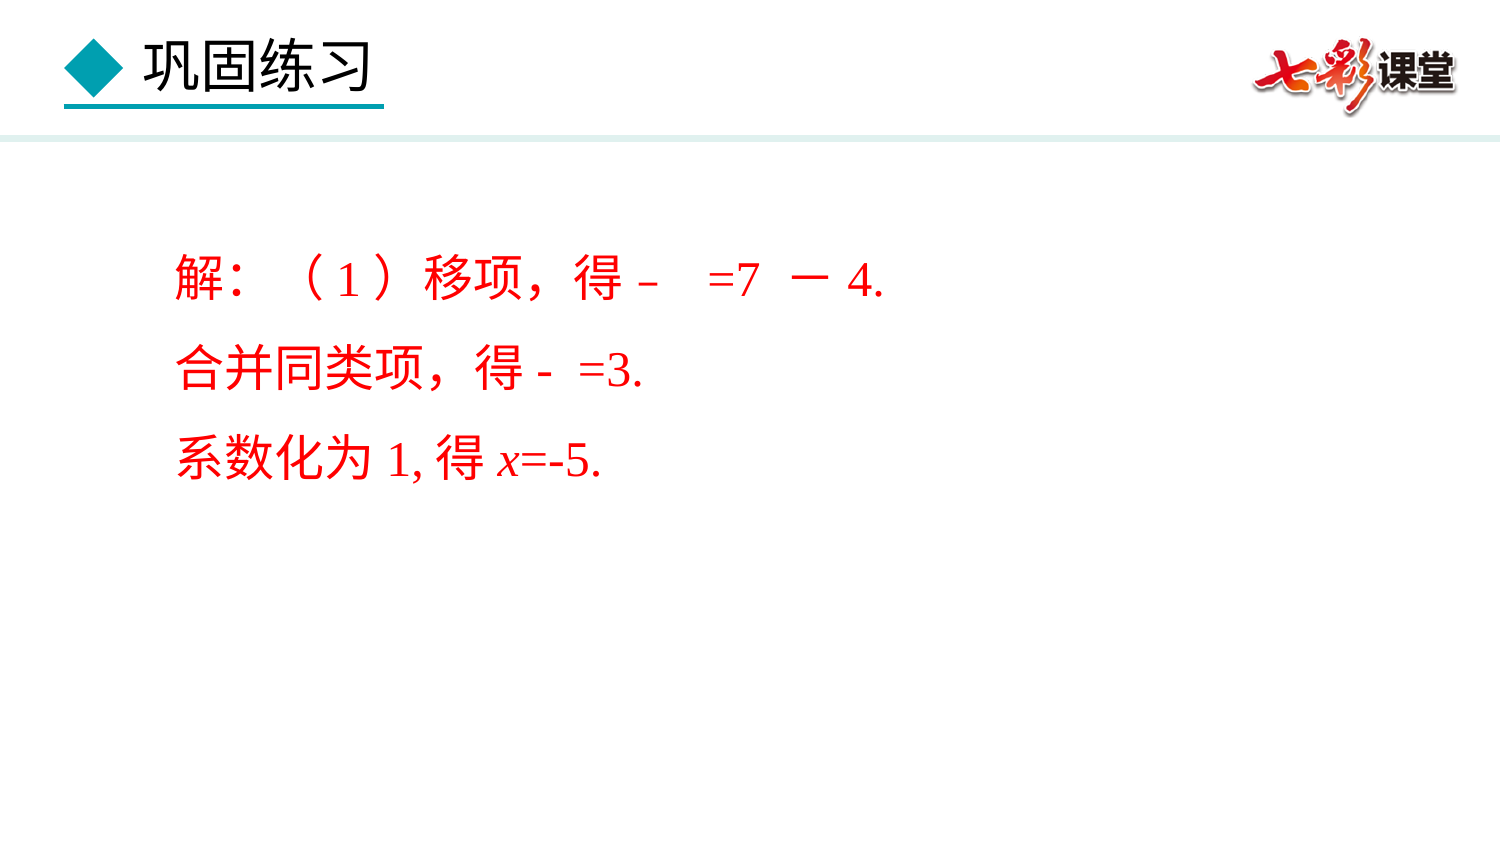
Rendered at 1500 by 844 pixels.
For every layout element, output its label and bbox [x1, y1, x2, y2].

picture [1249, 32, 1461, 118]
